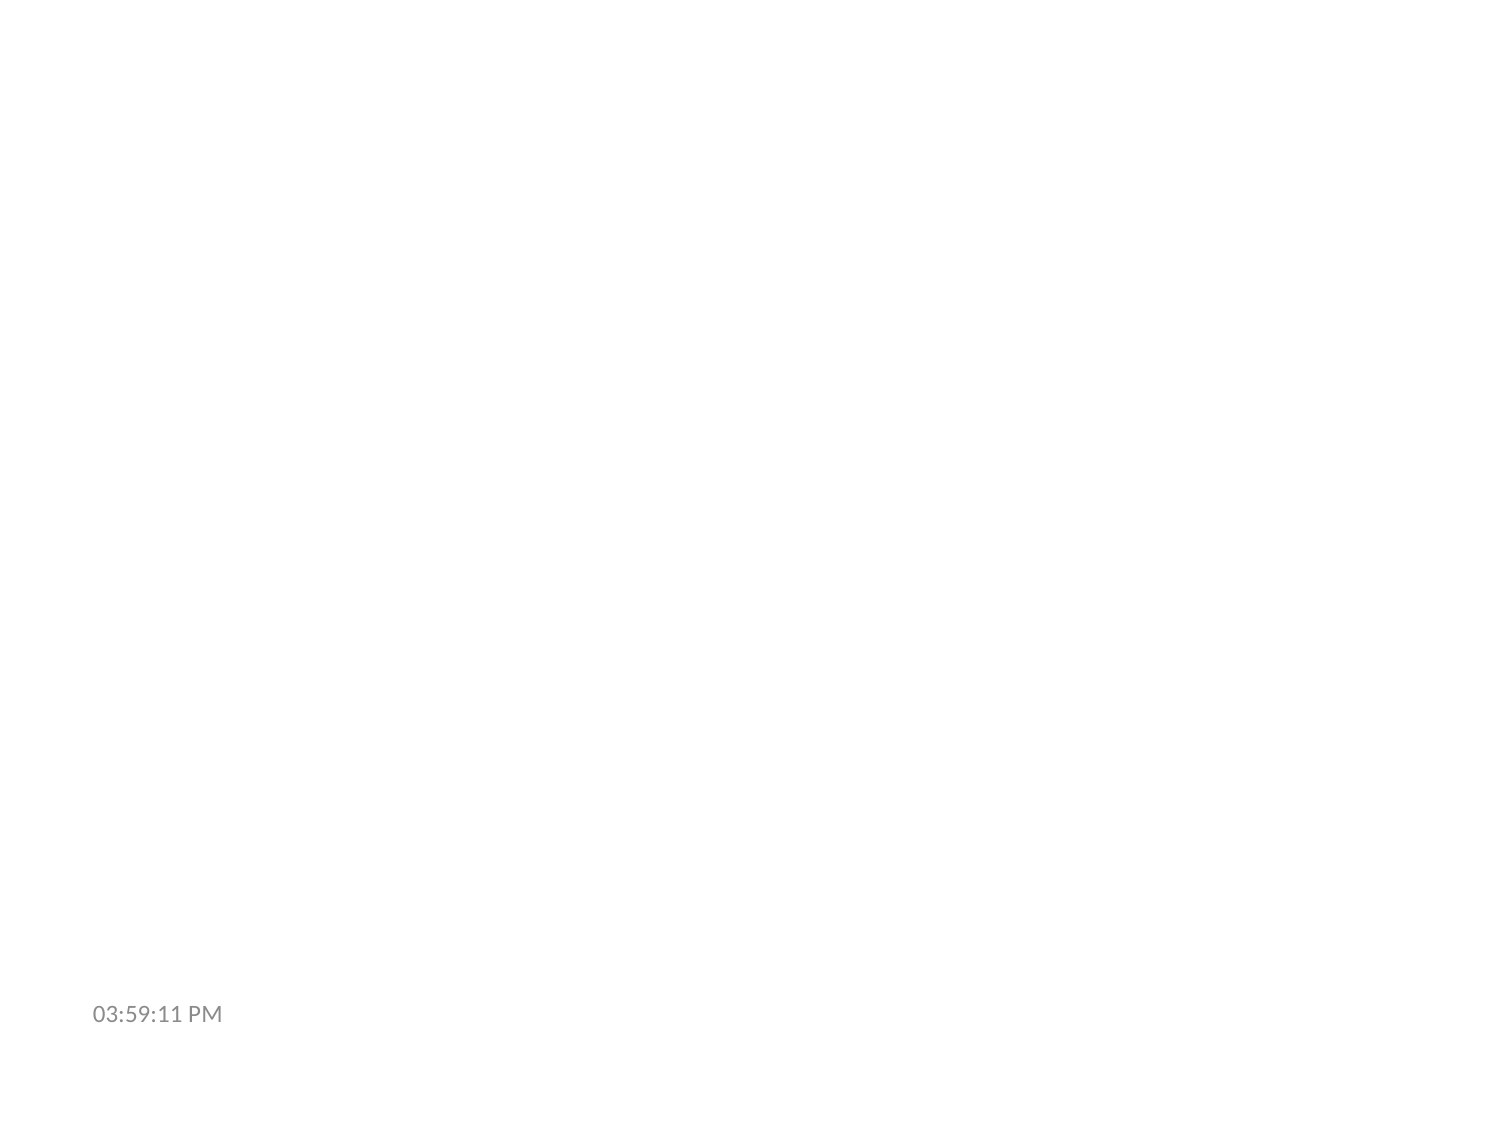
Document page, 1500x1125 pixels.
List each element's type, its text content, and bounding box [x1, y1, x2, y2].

text_box 3:35:09 PM [77, 982, 428, 1043]
